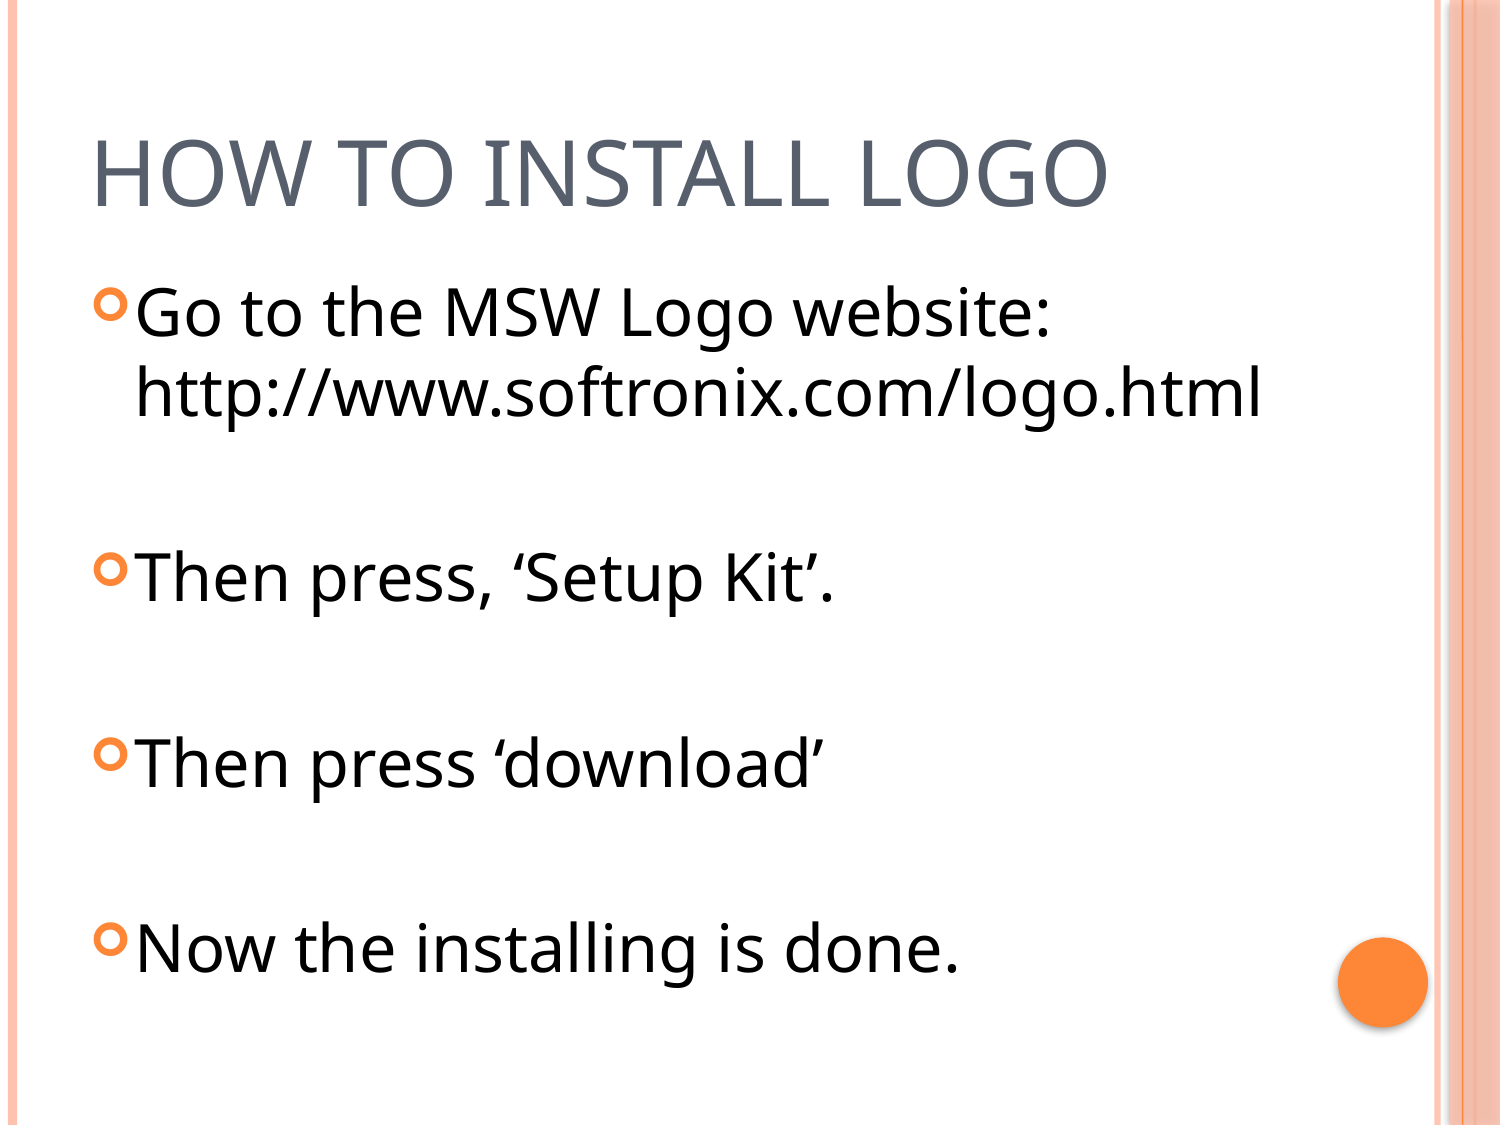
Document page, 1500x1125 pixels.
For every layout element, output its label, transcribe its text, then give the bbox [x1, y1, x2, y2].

list Go to the MSW Logo website: http://www.softronix.com/logo.html Then press, ‘Setup Kit’. Then press ‘download’ Now the installing is done. [75, 262, 1300, 1062]
title How To Install Logo [75, 45, 1300, 233]
